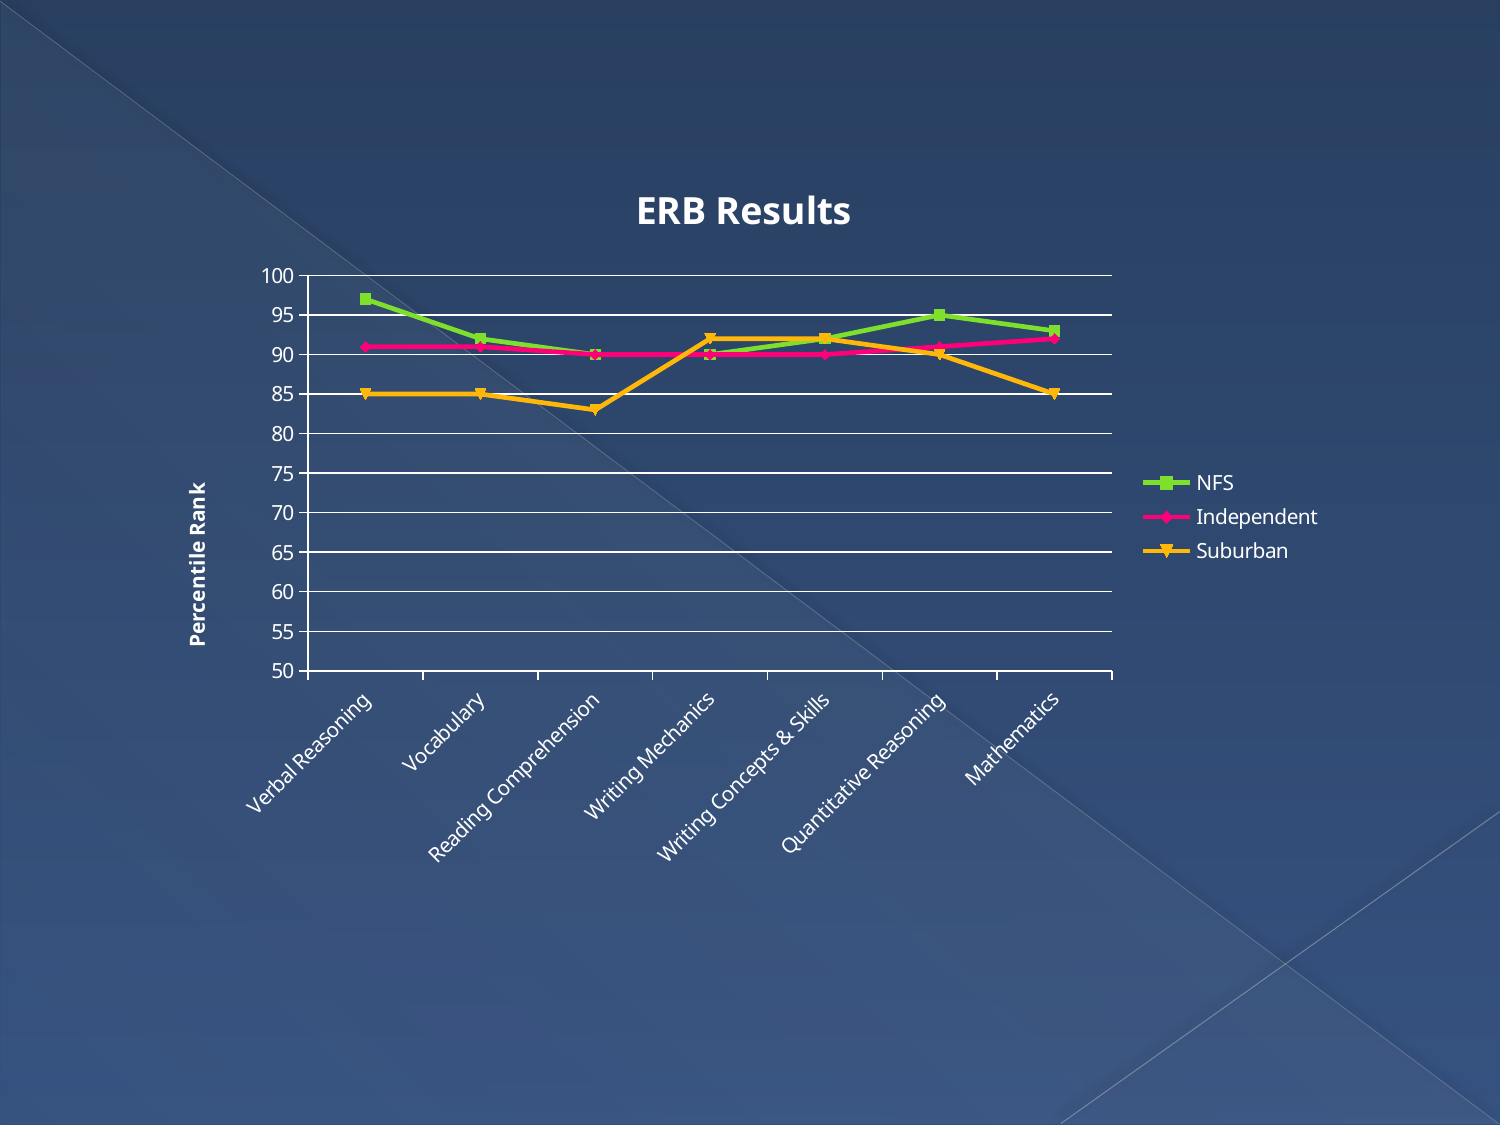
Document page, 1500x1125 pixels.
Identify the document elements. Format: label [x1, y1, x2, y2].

chart [149, 149, 1338, 884]
